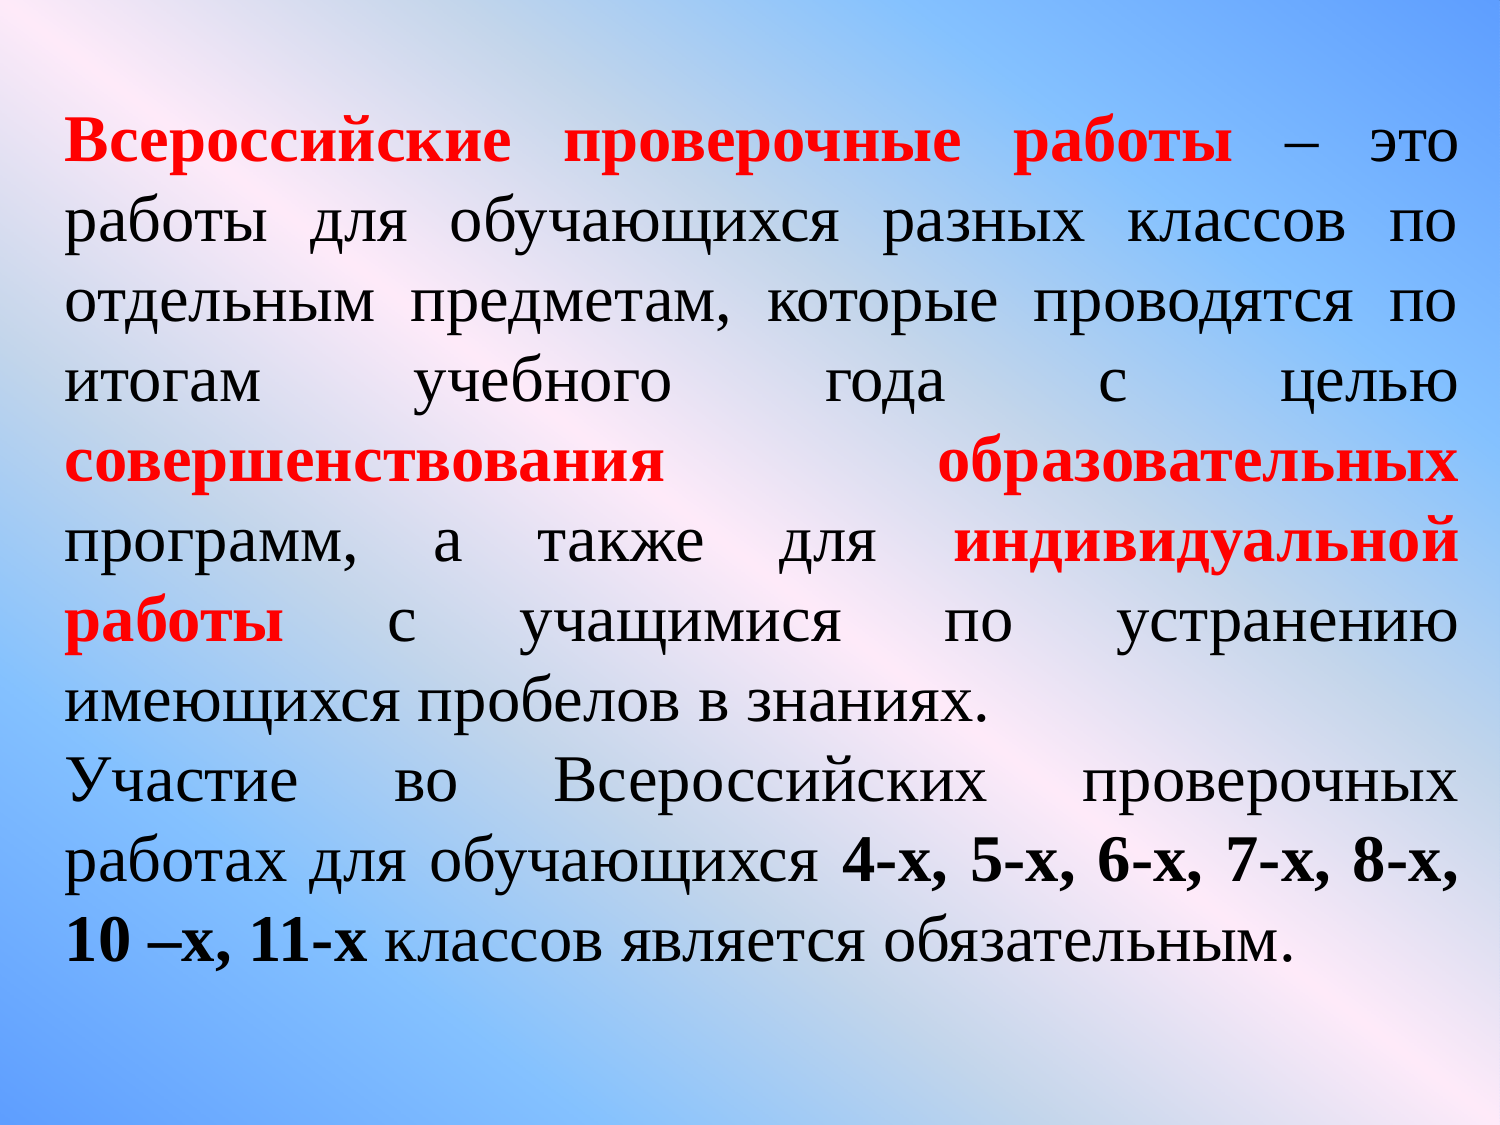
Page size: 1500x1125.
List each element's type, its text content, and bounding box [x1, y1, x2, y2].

text_box Всероссийские проверочные работы – это работы для обучающихся разных классов по отдельным предметам, которые проводятся по итогам учебного года с целью совершенствования образовательных программ, а также для индивидуальной работы с учащимися по устранению имеющихся пробелов в знаниях. Участие во Всероссийских проверочных работах для обучающихся 4-х, 5-х, 6-х, 7-х, 8-х, 10 –х, 11-х классов является обязательным. [49, 87, 1475, 982]
picture [0, 0, 1500, 1125]
